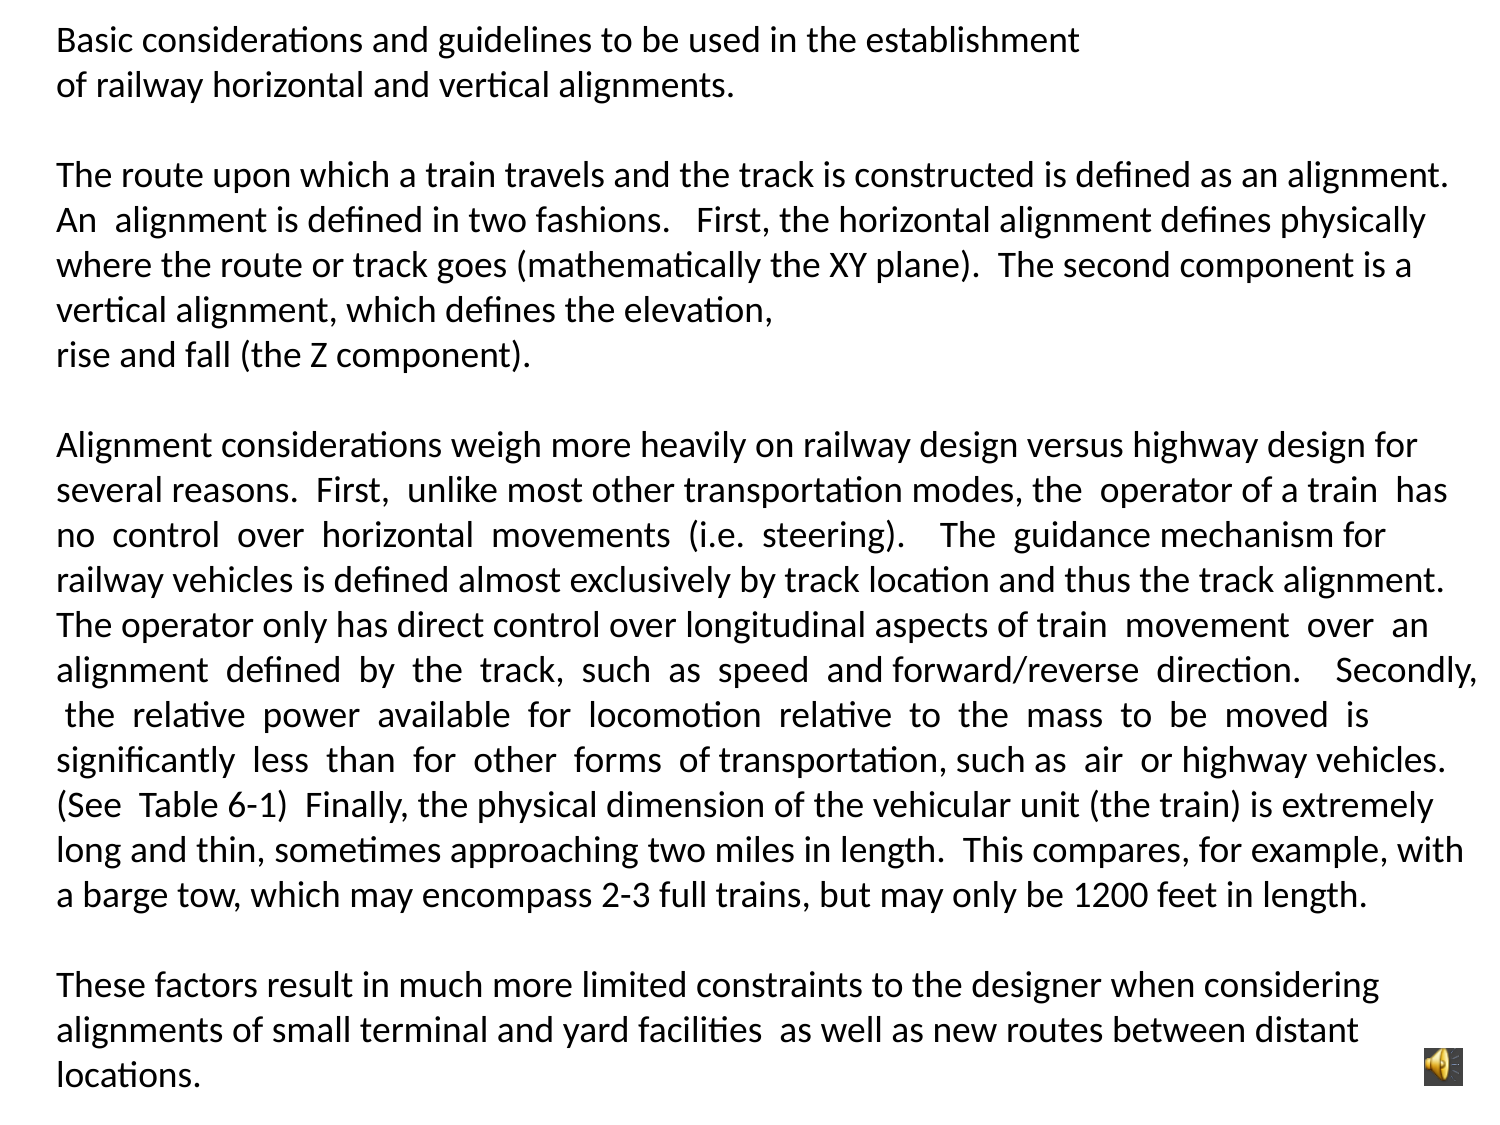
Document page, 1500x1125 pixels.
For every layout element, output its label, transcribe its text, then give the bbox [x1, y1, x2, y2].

text_box Basic considerations and guidelines to be used in the establishment of railway horizontal and vertical alignments. The route upon which a train travels and the track is constructed is defined as an alignment. An alignment is defined in two fashions. First, the horizontal alignment defines physically where the route or track goes (mathematically the XY plane). The second component is a vertical alignment, which defines the elevation, rise and fall (the Z component). Alignment considerations weigh more heavily on railway design versus highway design for several reasons. First, unlike most other transportation modes, the operator of a train has no control over horizontal movements (i.e. steering). The guidance mechanism for railway vehicles is defined almost exclusively by track location and thus the track alignment. The operator only has direct control over longitudinal aspects of train movement over an alignment defined by the track, such as speed and forward/reverse direction. Secondly, the relative power available for locomotion relative to the mass to be moved is significantly less than for other forms of transportation, such as air or highway vehicles. (See Table 6-1) Finally, the physical dimension of the vehicular unit (the train) is extremely long and thin, sometimes approaching two miles in length. This compares, for example, with a barge tow, which may encompass 2-3 full trains, but may only be 1200 feet in length. These factors result in much more limited constraints to the designer when considering alignments of small terminal and yard facilities as well as new routes between distant locations. [41, 7, 1500, 1102]
picture [1423, 1046, 1464, 1088]
